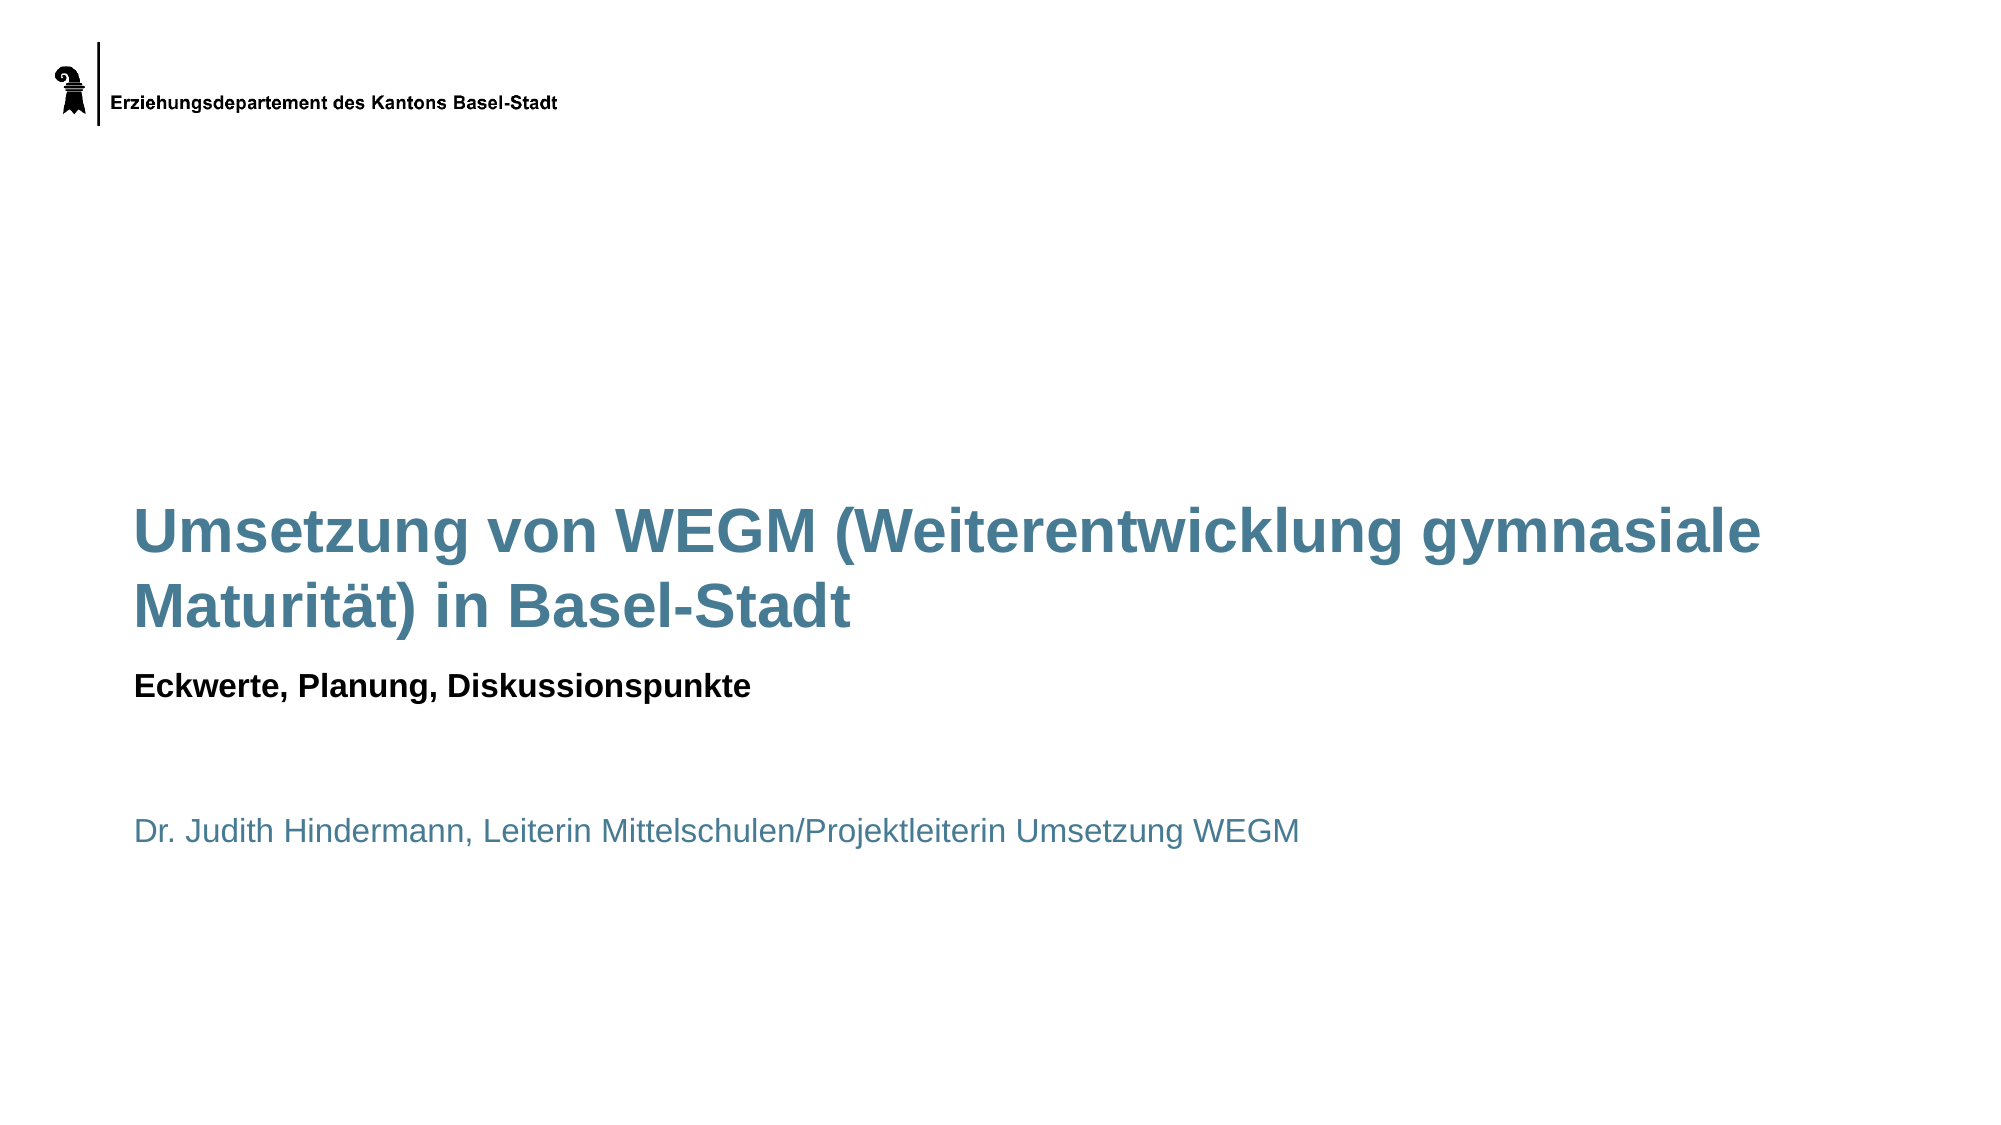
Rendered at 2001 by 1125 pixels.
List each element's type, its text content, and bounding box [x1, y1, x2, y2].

list Umsetzung von WEGM (Weiterentwicklung gymnasiale Maturität) in Basel-Stadt Eckwerte, Planung, Diskussionspunkte Dr. Judith Hindermann, Leiterin Mittelschulen/Projektleiterin Umsetzung WEGM [133, 483, 1914, 1016]
picture [54, 42, 557, 126]
